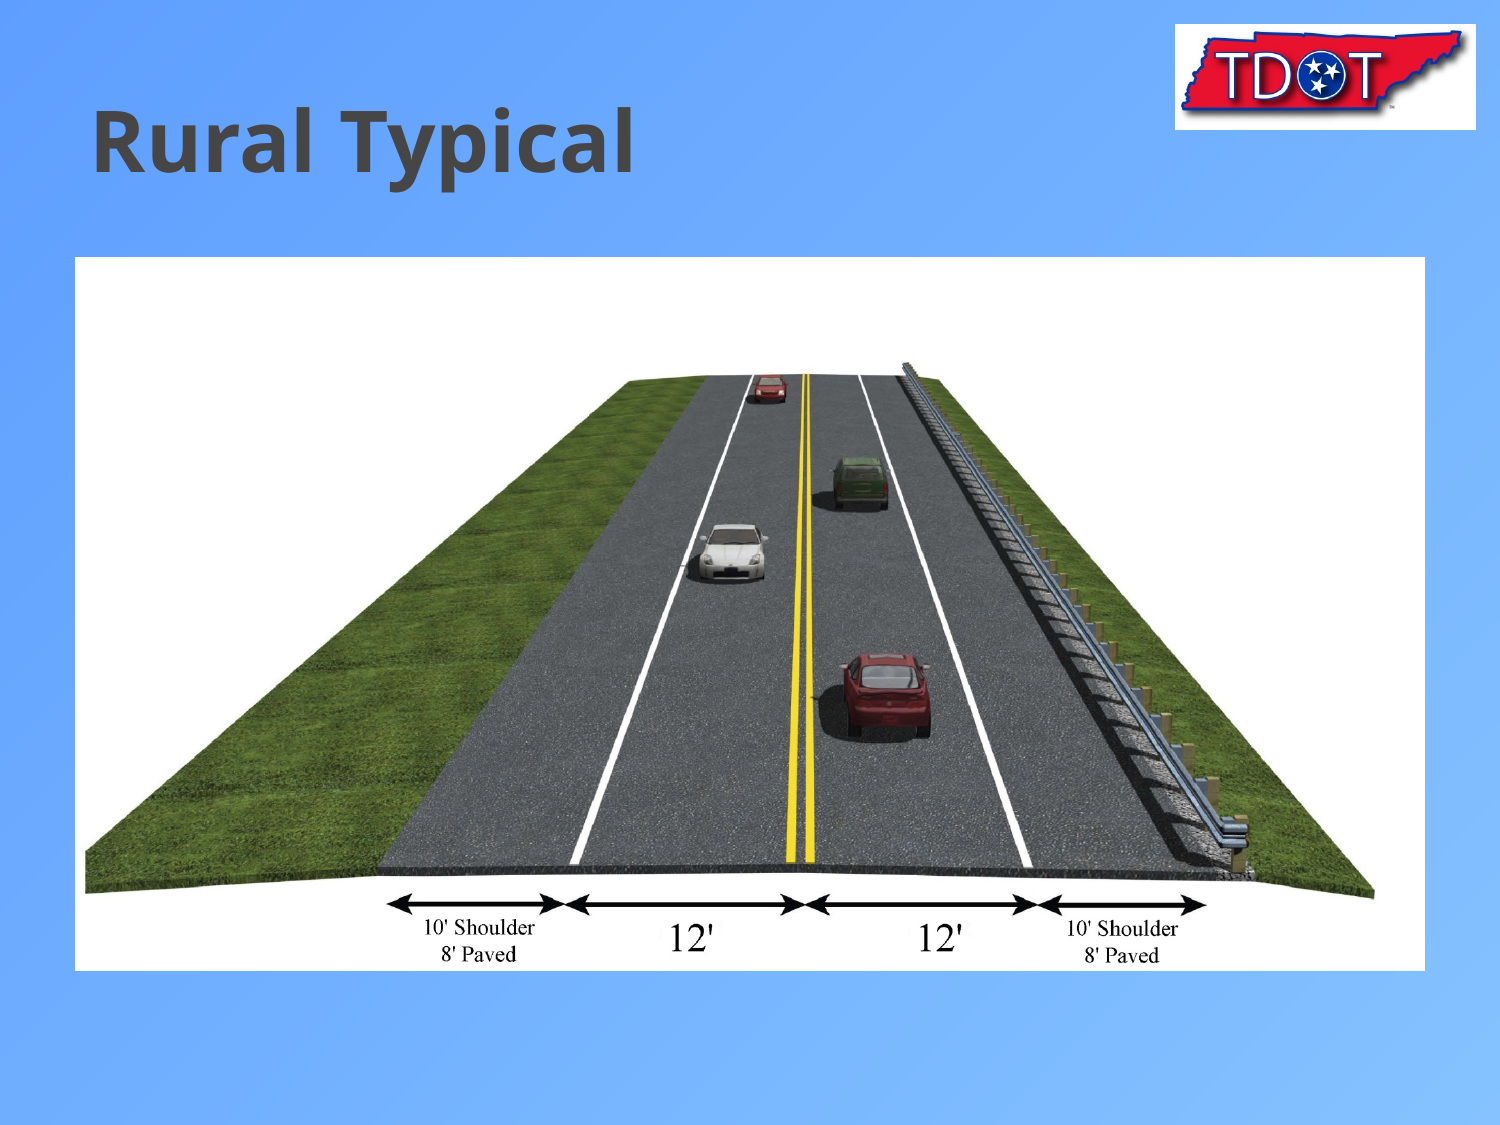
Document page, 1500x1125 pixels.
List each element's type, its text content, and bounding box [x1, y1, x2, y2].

title Rural Typical [75, 45, 1425, 233]
picture [1174, 24, 1476, 131]
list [74, 257, 1426, 971]
